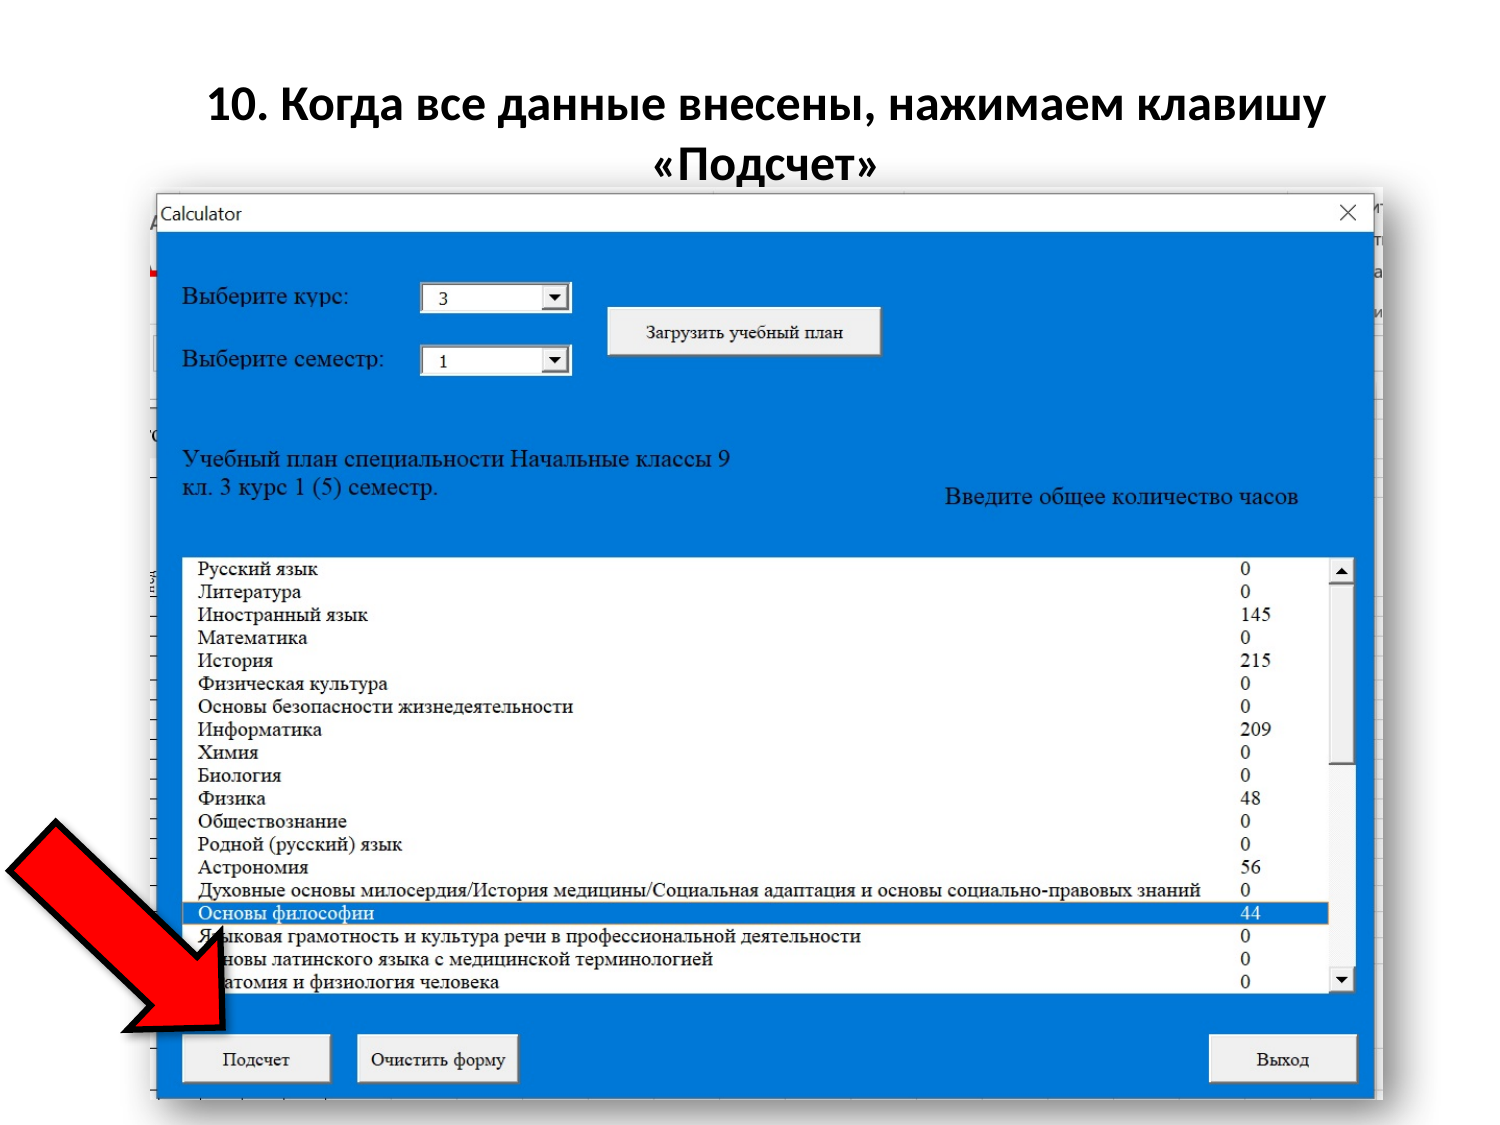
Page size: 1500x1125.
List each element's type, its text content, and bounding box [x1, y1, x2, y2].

text_box 10. Когда все данные внесены, нажимаем клавишу «Подсчет» [173, 63, 1360, 174]
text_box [0, 187, 1383, 1100]
